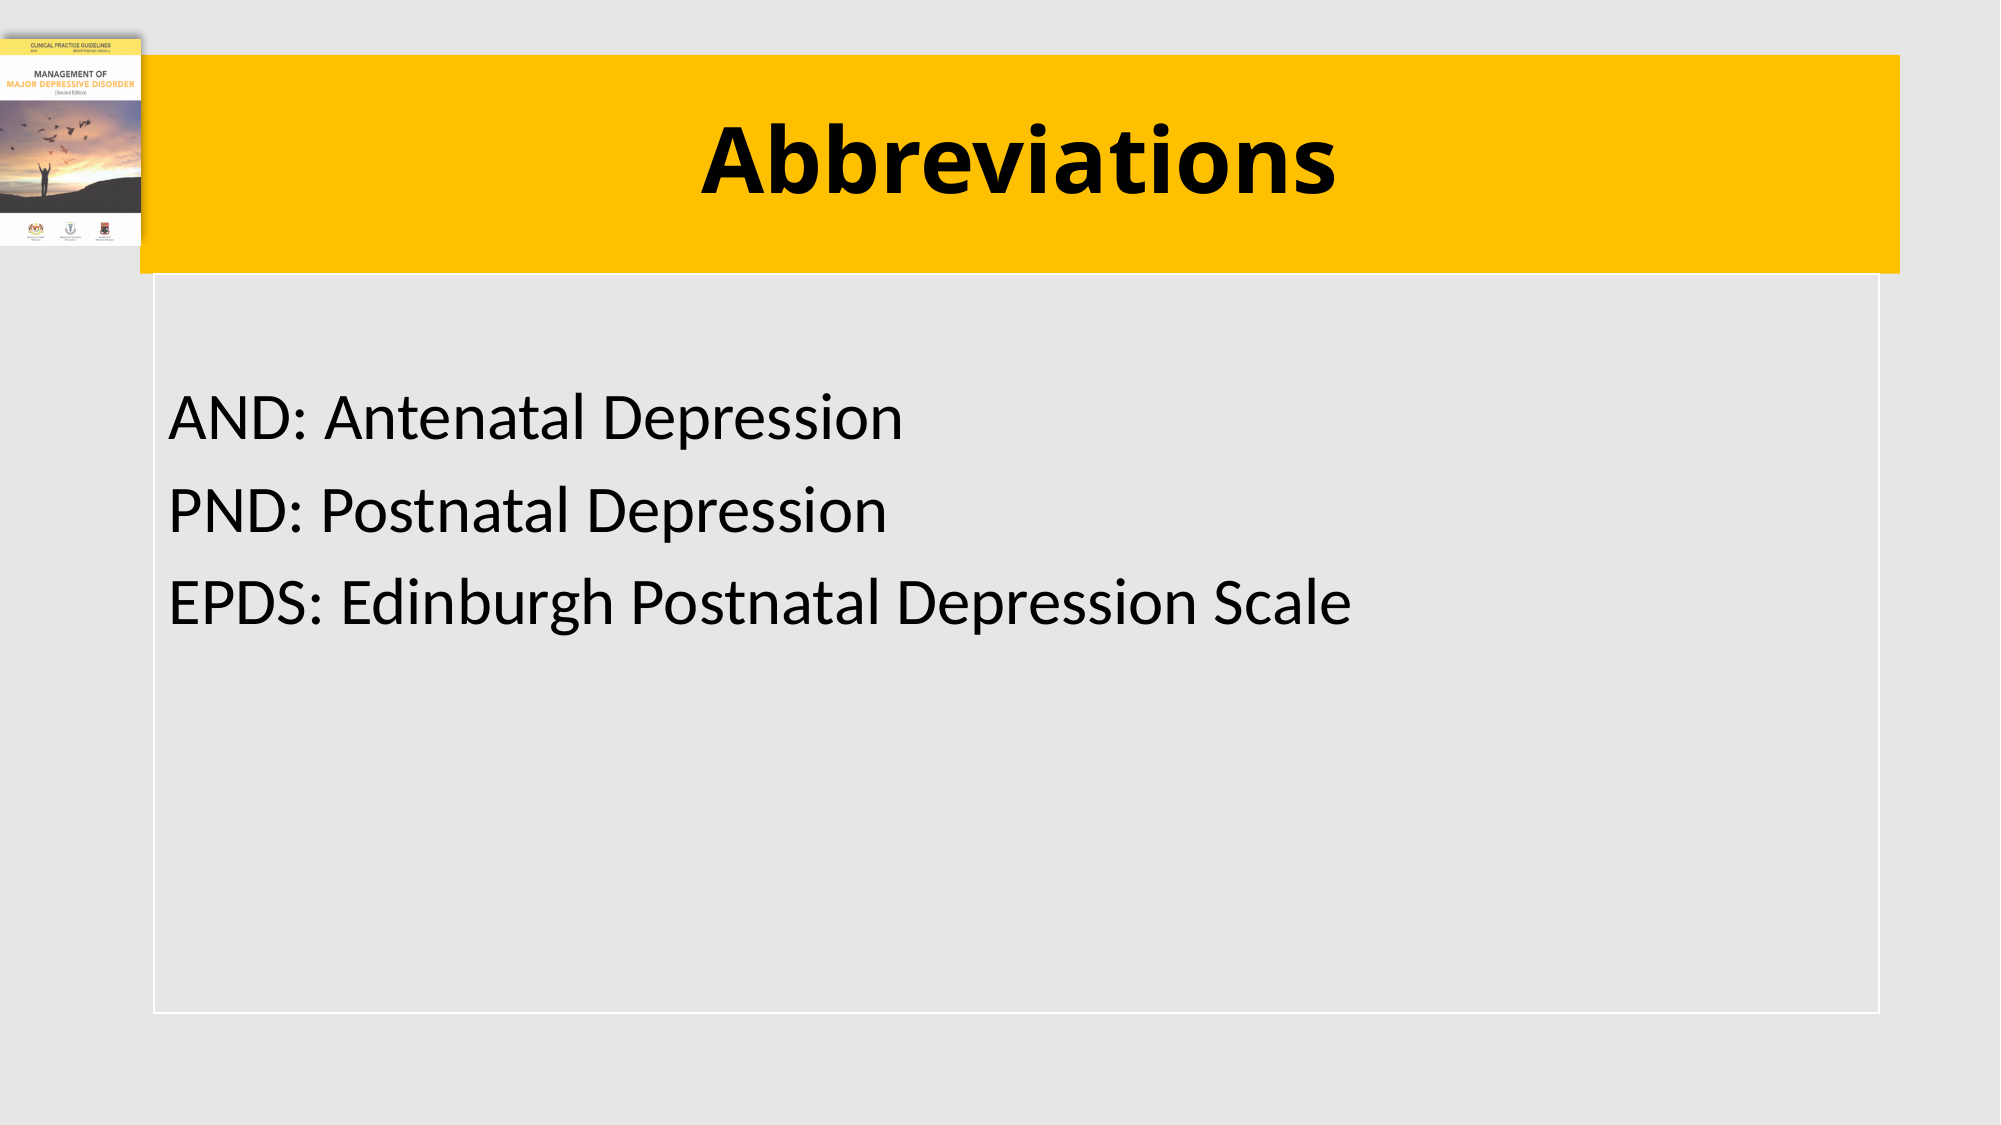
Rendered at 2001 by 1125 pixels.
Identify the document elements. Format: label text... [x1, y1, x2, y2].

title Abbreviations [140, 54, 1900, 274]
picture [0, 39, 141, 246]
list AND: Antenatal Depression PND: Postnatal Depression EPDS: Edinburgh Postnatal Depression Scale [153, 273, 1880, 1014]
